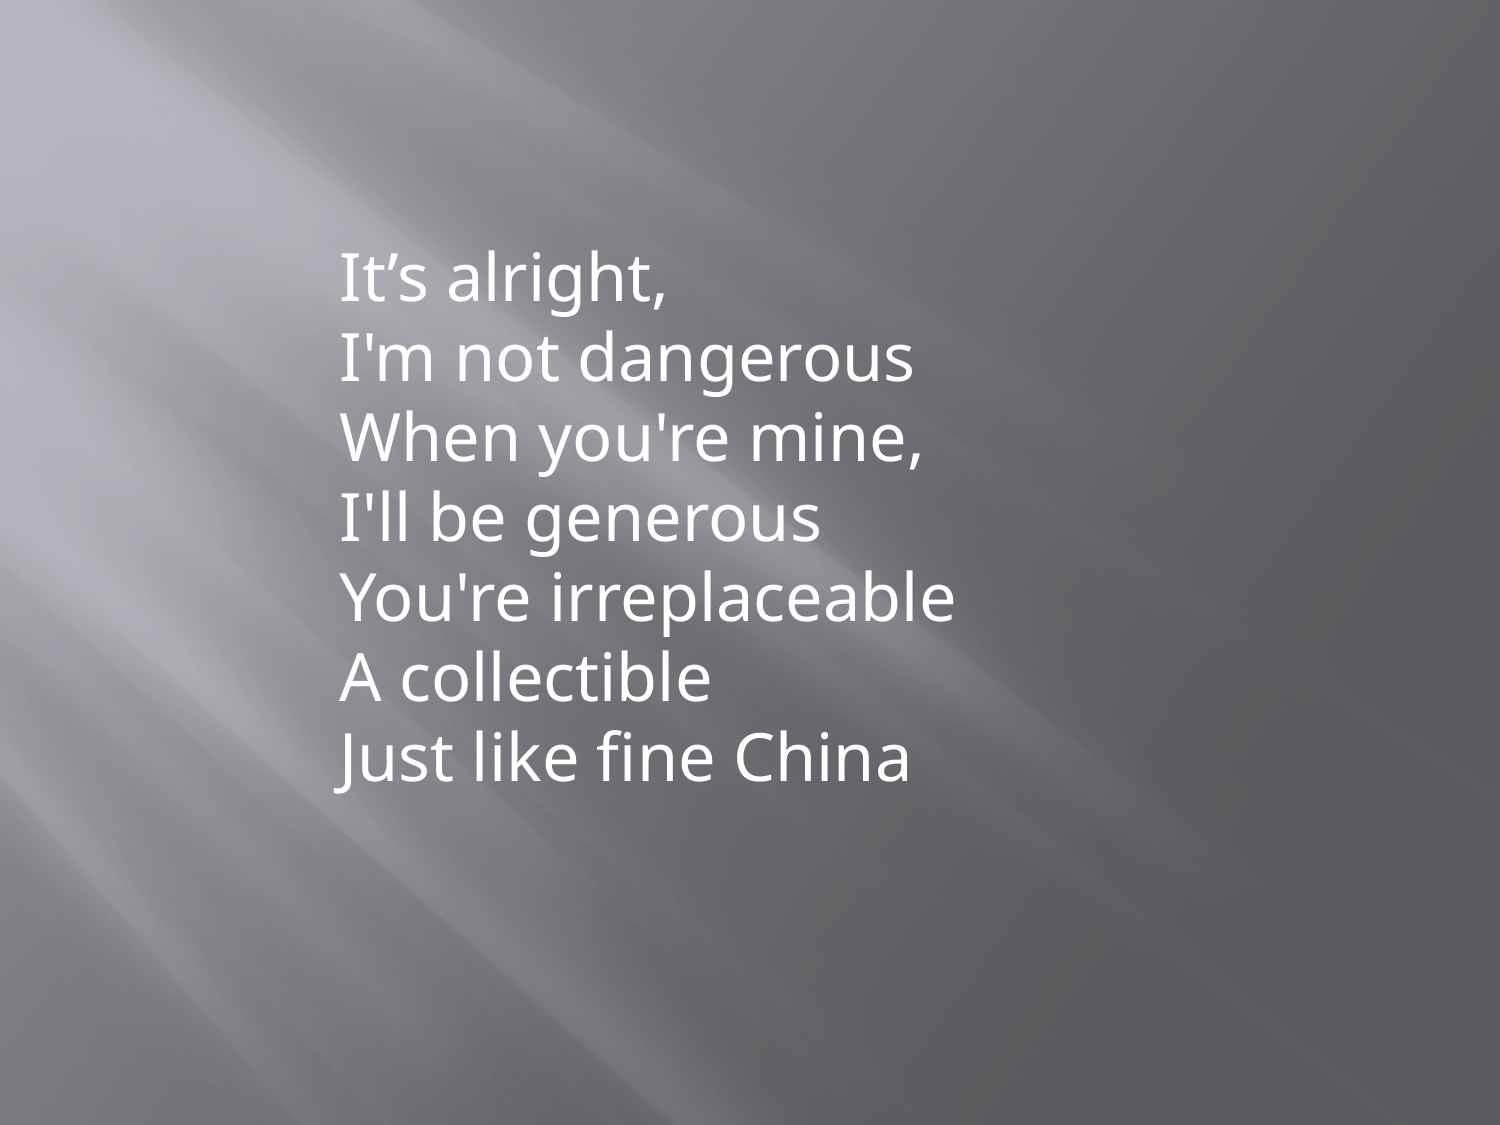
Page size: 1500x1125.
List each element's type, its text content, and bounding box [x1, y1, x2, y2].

text_box It’s alright, I'm not dangerous When you're mine, I'll be generous You're irreplaceable A collectible Just like fine China [324, 227, 1075, 1027]
